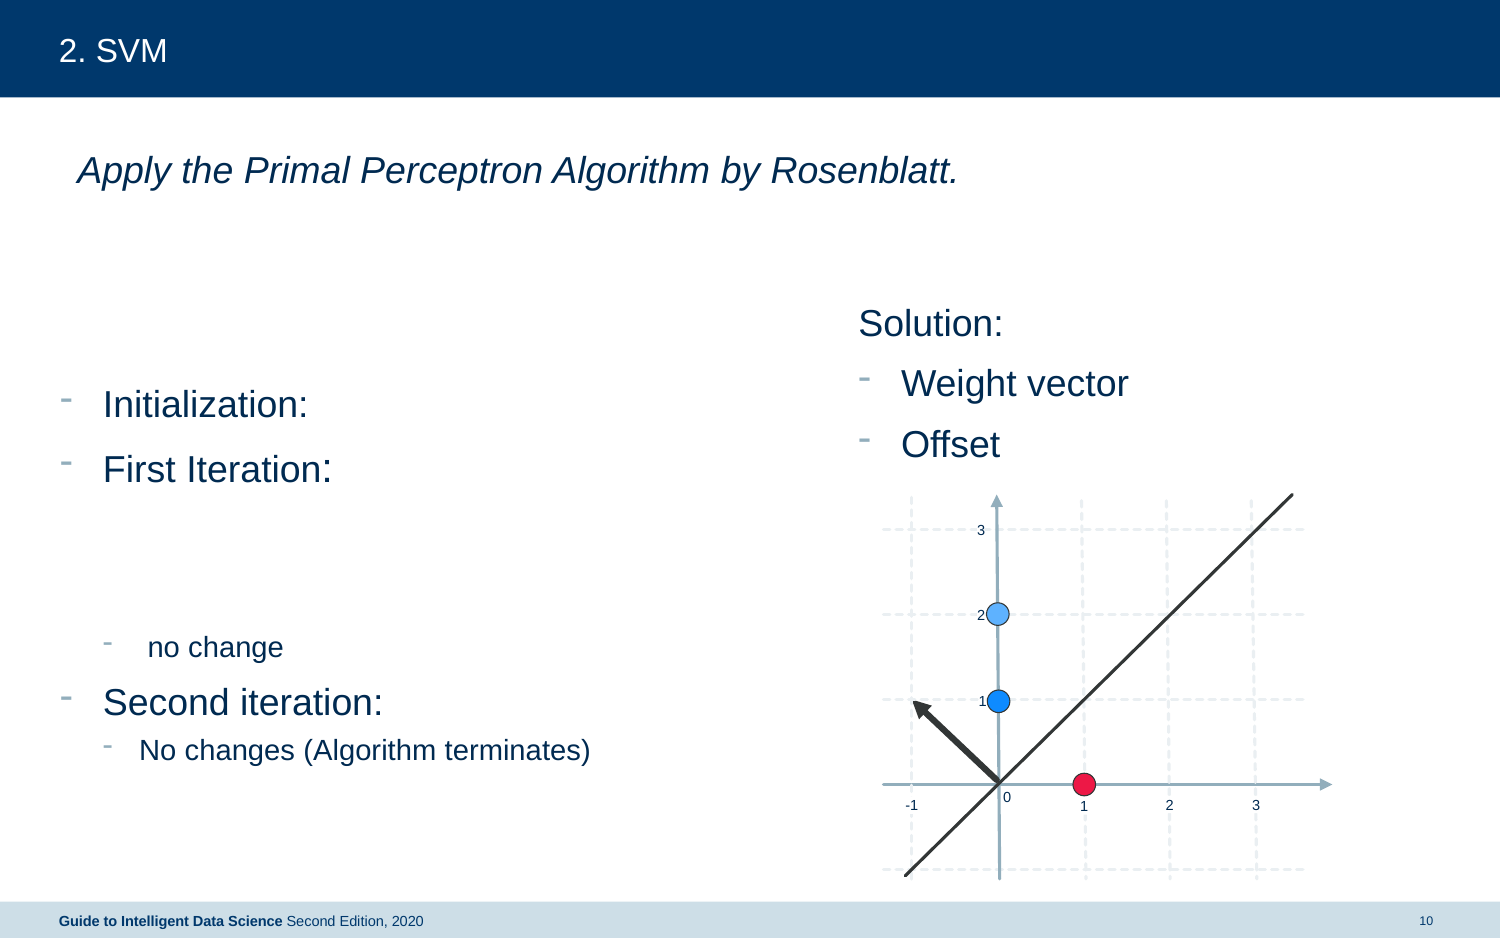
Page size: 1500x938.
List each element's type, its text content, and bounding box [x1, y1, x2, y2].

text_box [883, 494, 1333, 884]
footer Guide to Intelligent Data Science Second Edition, 2020 [58, 900, 717, 938]
title 2. SVM [58, 28, 1442, 70]
slide_number 10 [1411, 900, 1442, 938]
